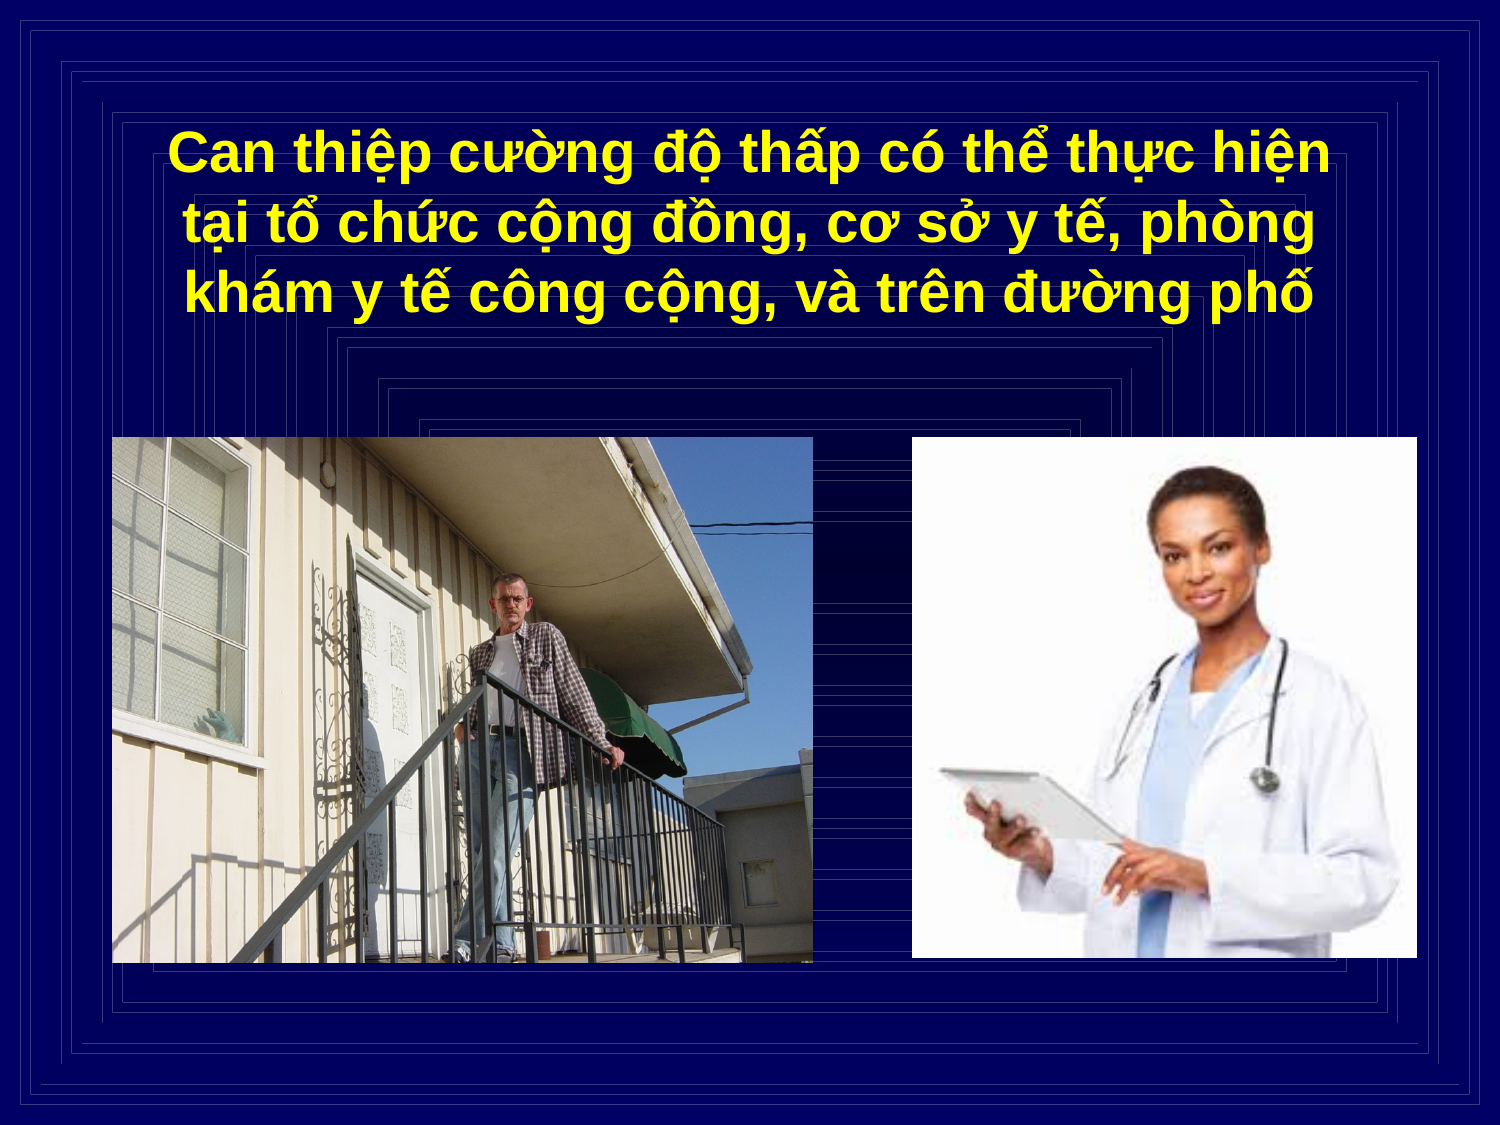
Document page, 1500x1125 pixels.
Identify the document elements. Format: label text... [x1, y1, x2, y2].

title Can thiệp cường độ thấp có thể thực hiện tại tổ chức cộng đồng, cơ sở y tế, phòng khám y tế công cộng, và trên đường phố [112, 125, 1388, 313]
picture [912, 436, 1417, 958]
picture [112, 437, 813, 963]
